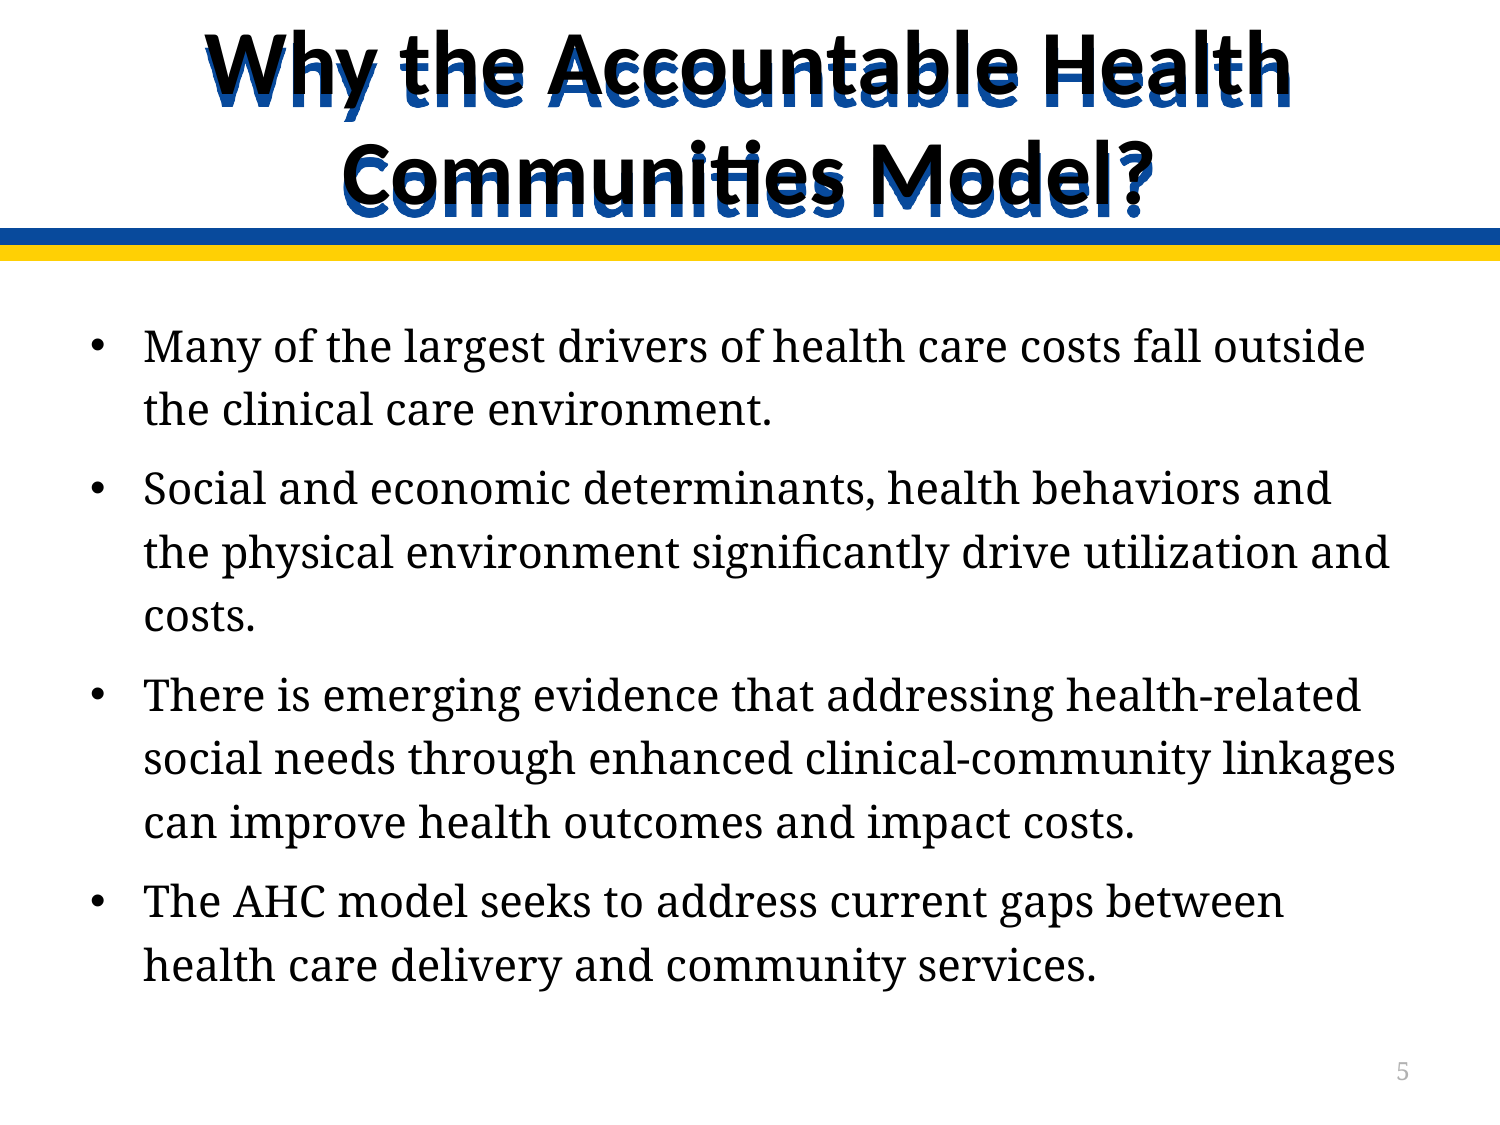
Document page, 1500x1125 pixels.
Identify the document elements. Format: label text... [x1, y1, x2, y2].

slide_number 5 [1074, 1042, 1425, 1103]
list Many of the largest drivers of health care costs fall outside the clinical care environment. Social and economic determinants, health behaviors and the physical environment significantly drive utilization and costs. There is emerging evidence that addressing health-related social needs through enhanced clinical-community linkages can improve health outcomes and impact costs. The AHC model seeks to address current gaps between health care delivery and community services. [75, 299, 1425, 1005]
title Why the Accountable Health Communities Model? [0, 0, 1500, 225]
